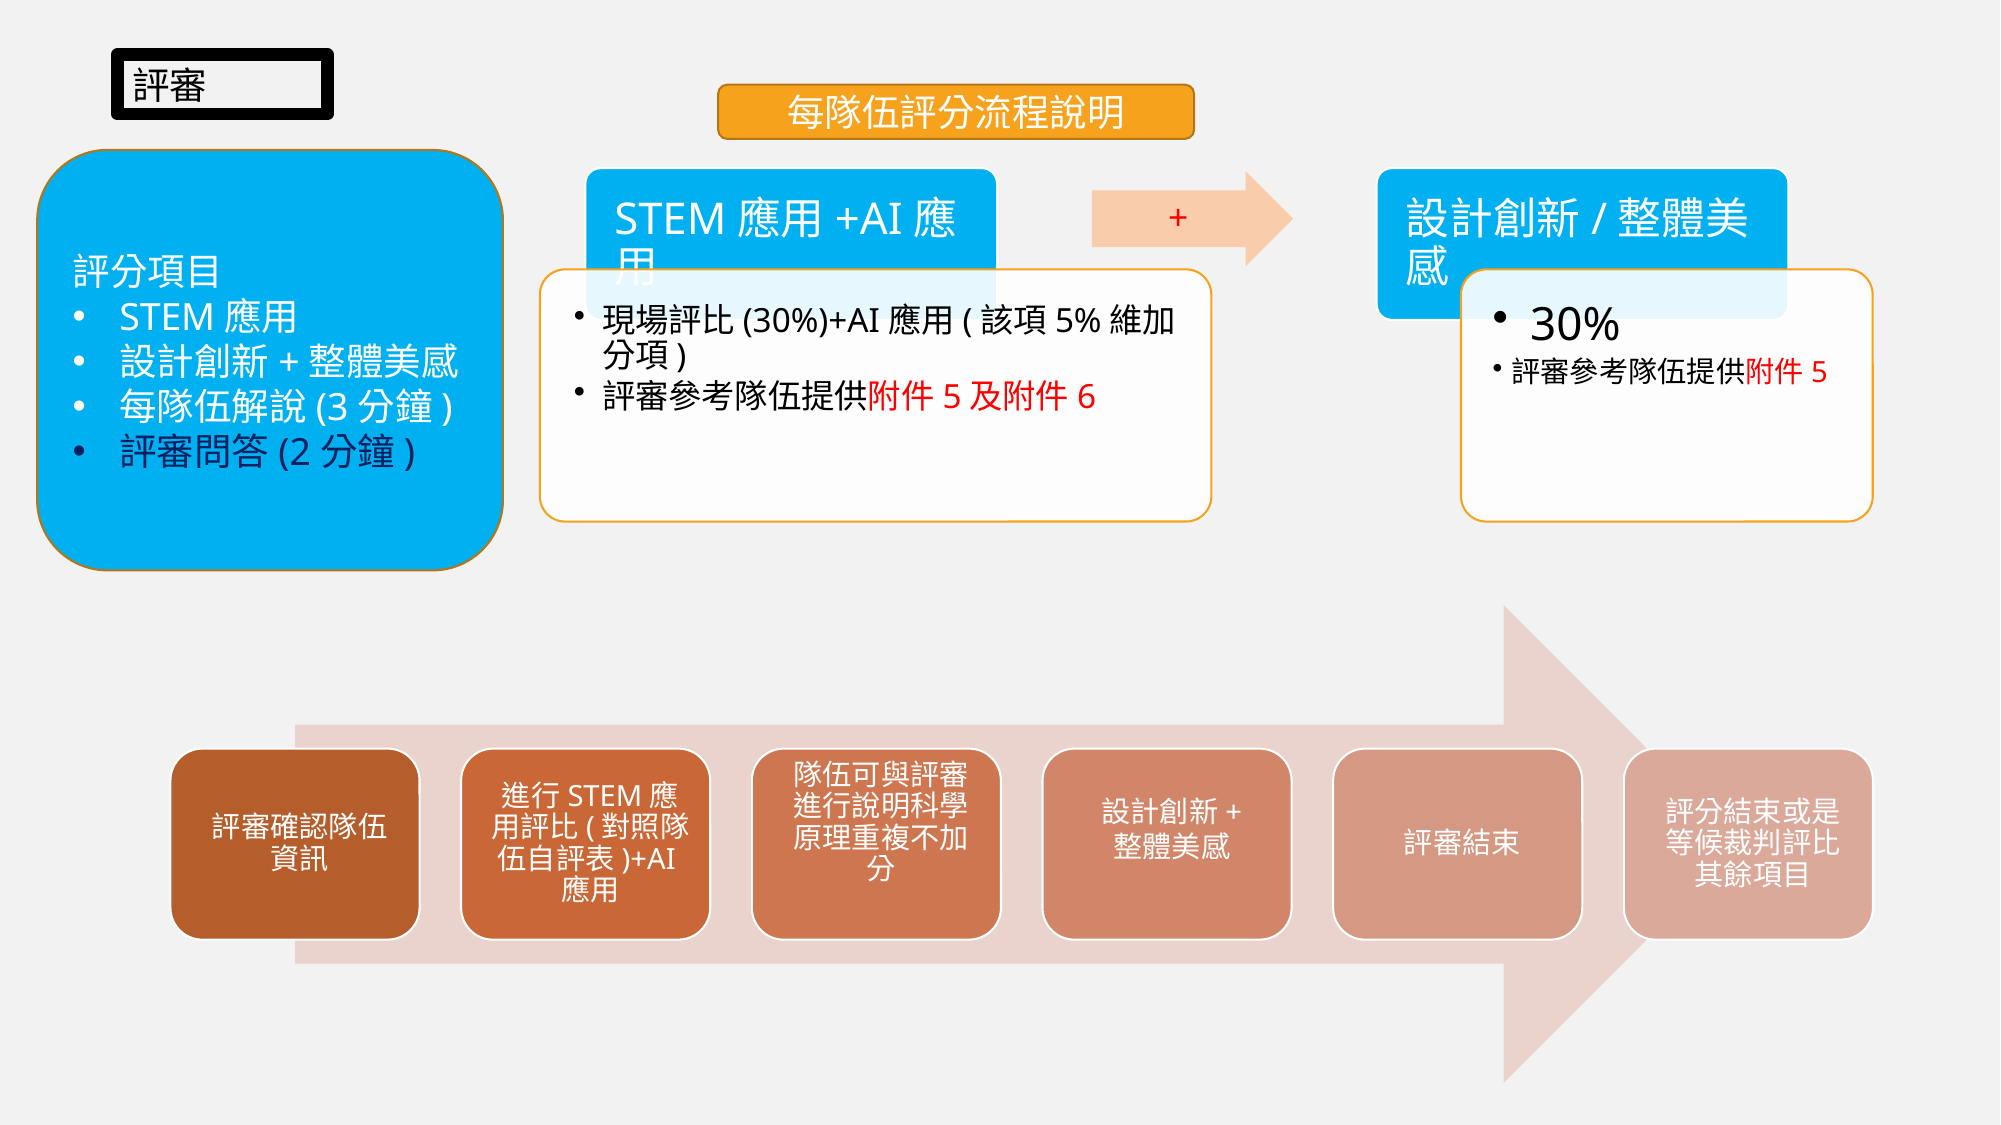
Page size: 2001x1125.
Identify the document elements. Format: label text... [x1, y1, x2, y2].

text_box 評審 [117, 54, 328, 84]
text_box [37, 84, 1873, 571]
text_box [170, 605, 1873, 1083]
